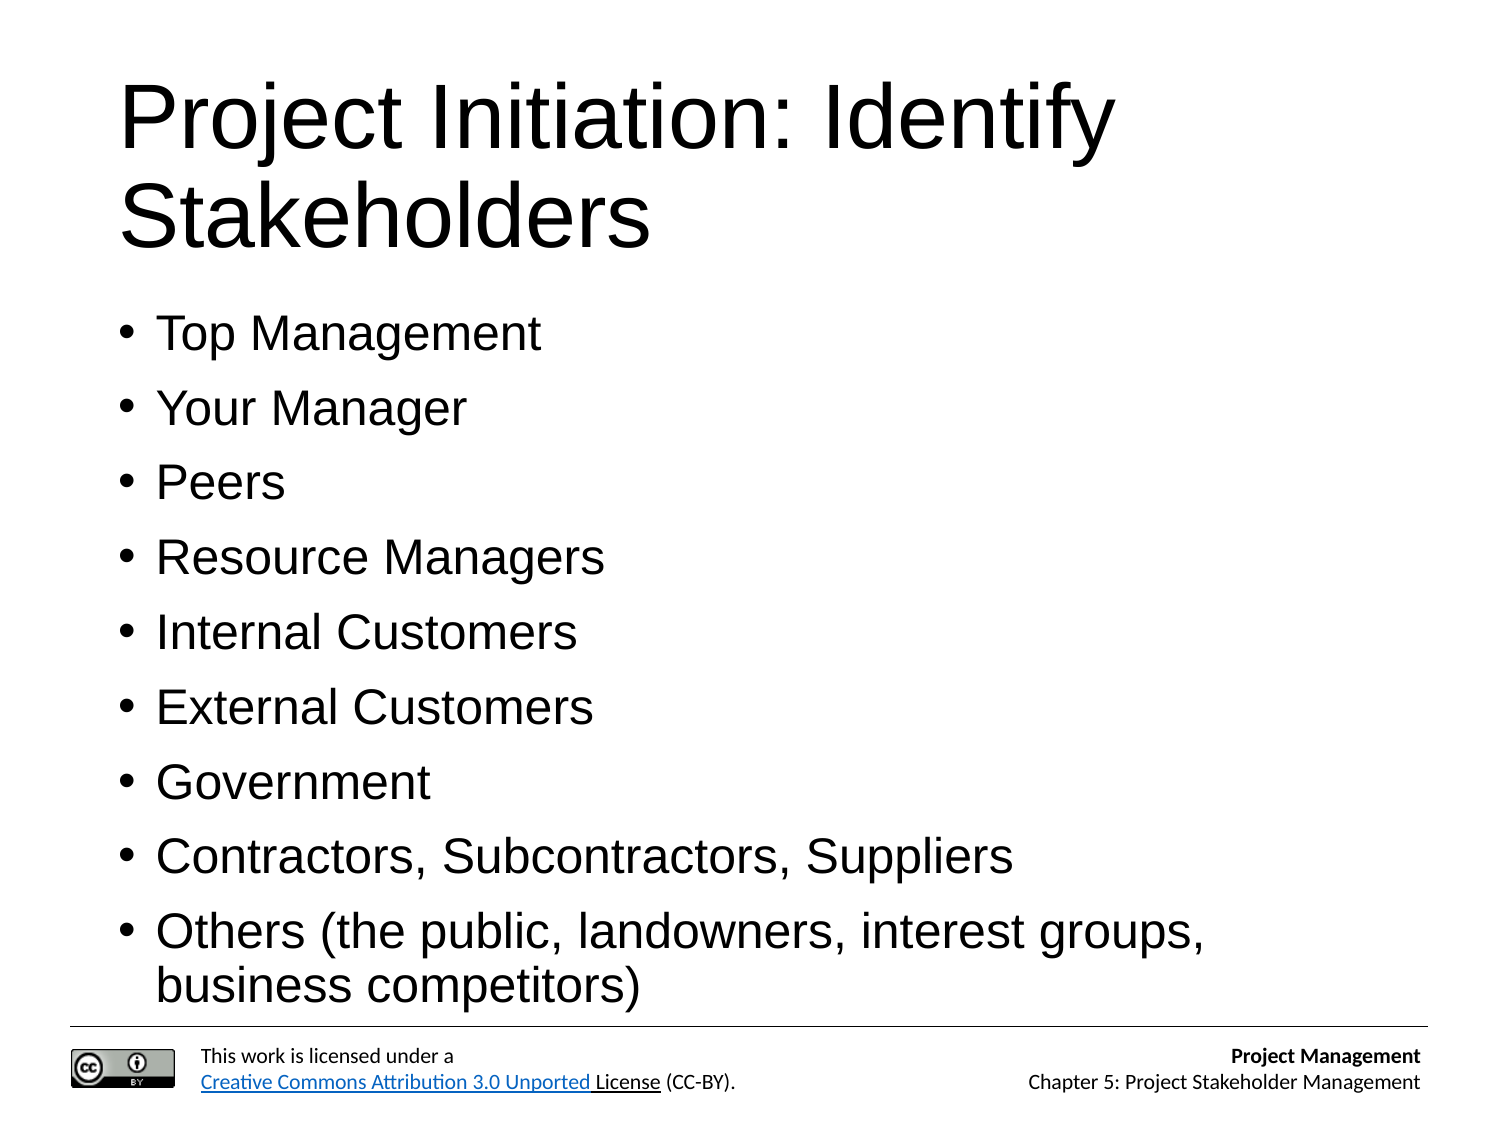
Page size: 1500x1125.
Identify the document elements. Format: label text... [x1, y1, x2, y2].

list Top Management Your Manager Peers Resource Managers Internal Customers External Customers Government Contractors, Subcontractors, Suppliers Others (the public, landowners, interest groups, business competitors) [103, 299, 1397, 1014]
title Project Initiation: Identify Stakeholders [103, 59, 1397, 278]
picture [71, 1049, 175, 1088]
